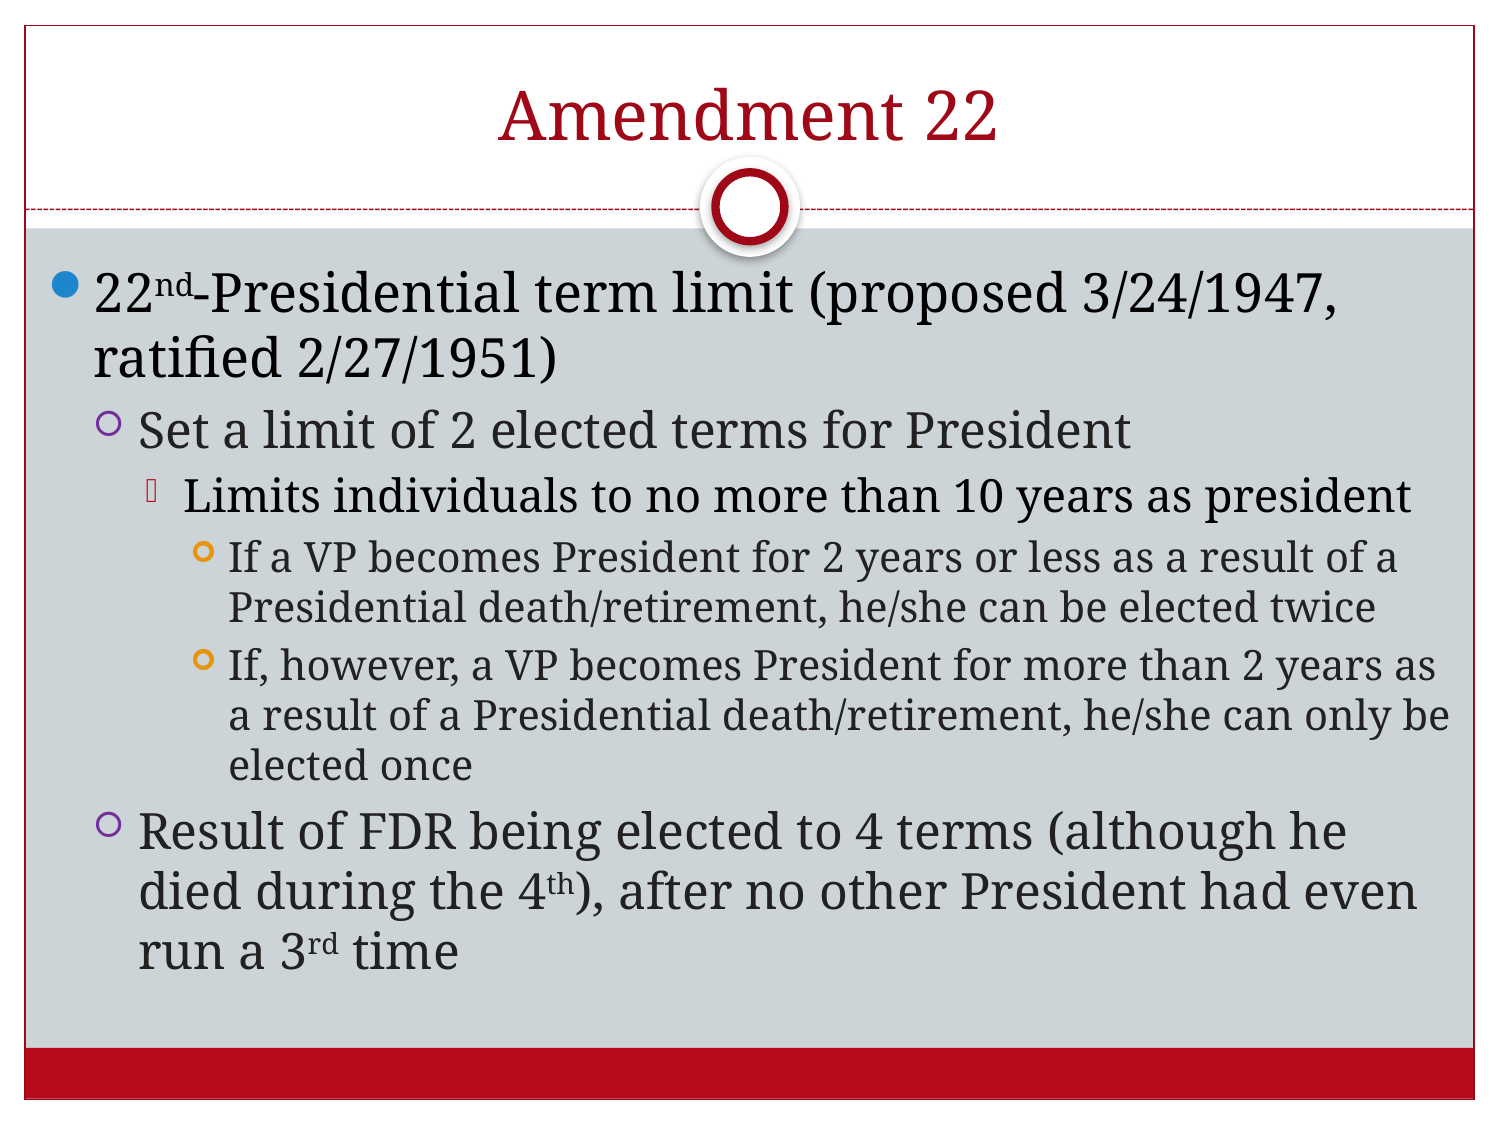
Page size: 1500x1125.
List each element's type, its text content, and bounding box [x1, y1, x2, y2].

title Amendment 22 [49, 37, 1450, 162]
list 22nd-Presidential term limit (proposed 3/24/1947, ratified 2/27/1951) Set a limit of 2 elected terms for President Limits individuals to no more than 10 years as president If a VP becomes President for 2 years or less as a result of a Presidential death/retirement, he/she can be elected twice If, however, a VP becomes President for more than 2 years as a result of a Presidential death/retirement, he/she can only be elected once Result of FDR being elected to 4 terms (although he died during the 4th), after no other President had even run a 3rd time [33, 250, 1476, 1028]
